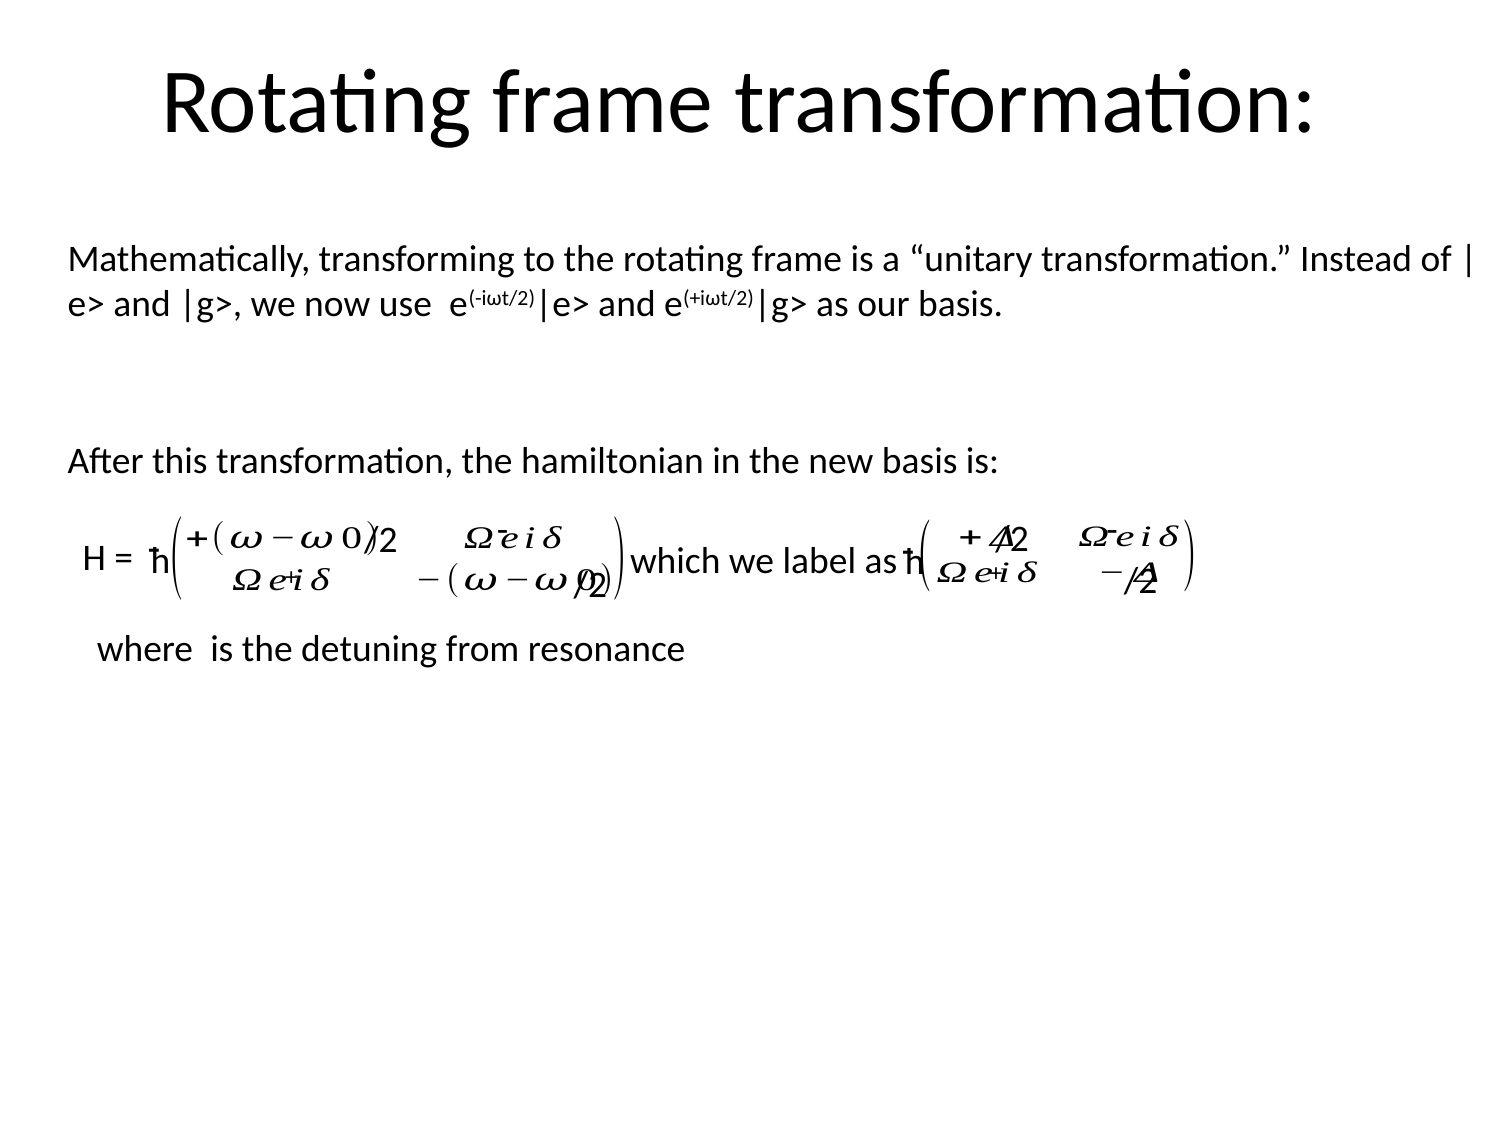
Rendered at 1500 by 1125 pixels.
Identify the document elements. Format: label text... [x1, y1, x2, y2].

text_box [52, 427, 1500, 678]
text_box Mathematically, transforming to the rotating frame is a “unitary transformation.” Instead of |e> and |g>, we now use e(-iωt/2)|e> and e(+iωt/2)|g> as our basis. [52, 226, 1500, 377]
title Rotating frame transformation: [0, 0, 1500, 217]
